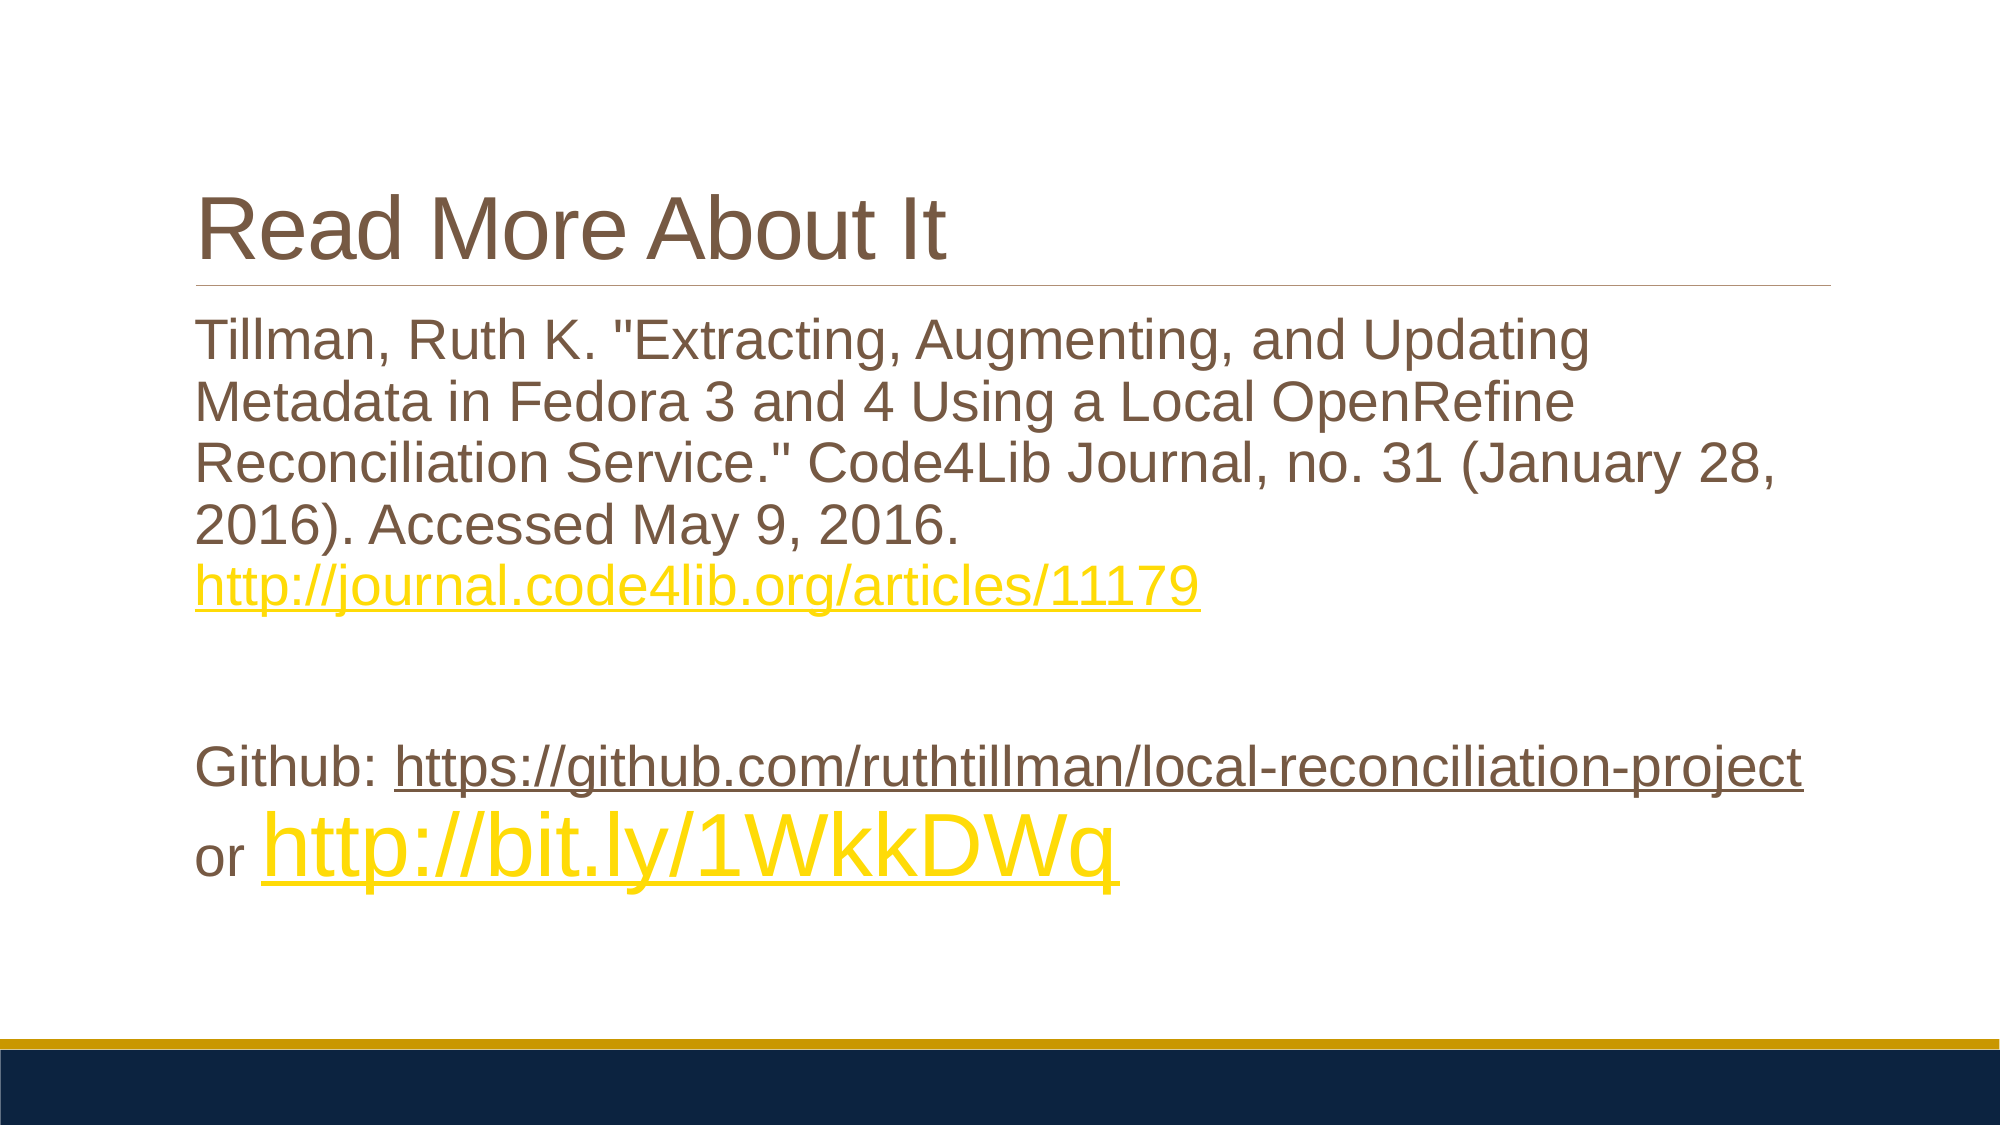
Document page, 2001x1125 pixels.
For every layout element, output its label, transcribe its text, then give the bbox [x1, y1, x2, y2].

list Tillman, Ruth K. "Extracting, Augmenting, and Updating Metadata in Fedora 3 and 4 Using a Local OpenRefine Reconciliation Service." Code4Lib Journal, no. 31 (January 28, 2016). Accessed May 9, 2016. http://journal.code4lib.org/articles/11179 Github: https://github.com/ruthtillman/local-reconciliation-project or http://bit.ly/1WkkDWq [180, 302, 1830, 963]
title Read More About It [180, 47, 1830, 285]
